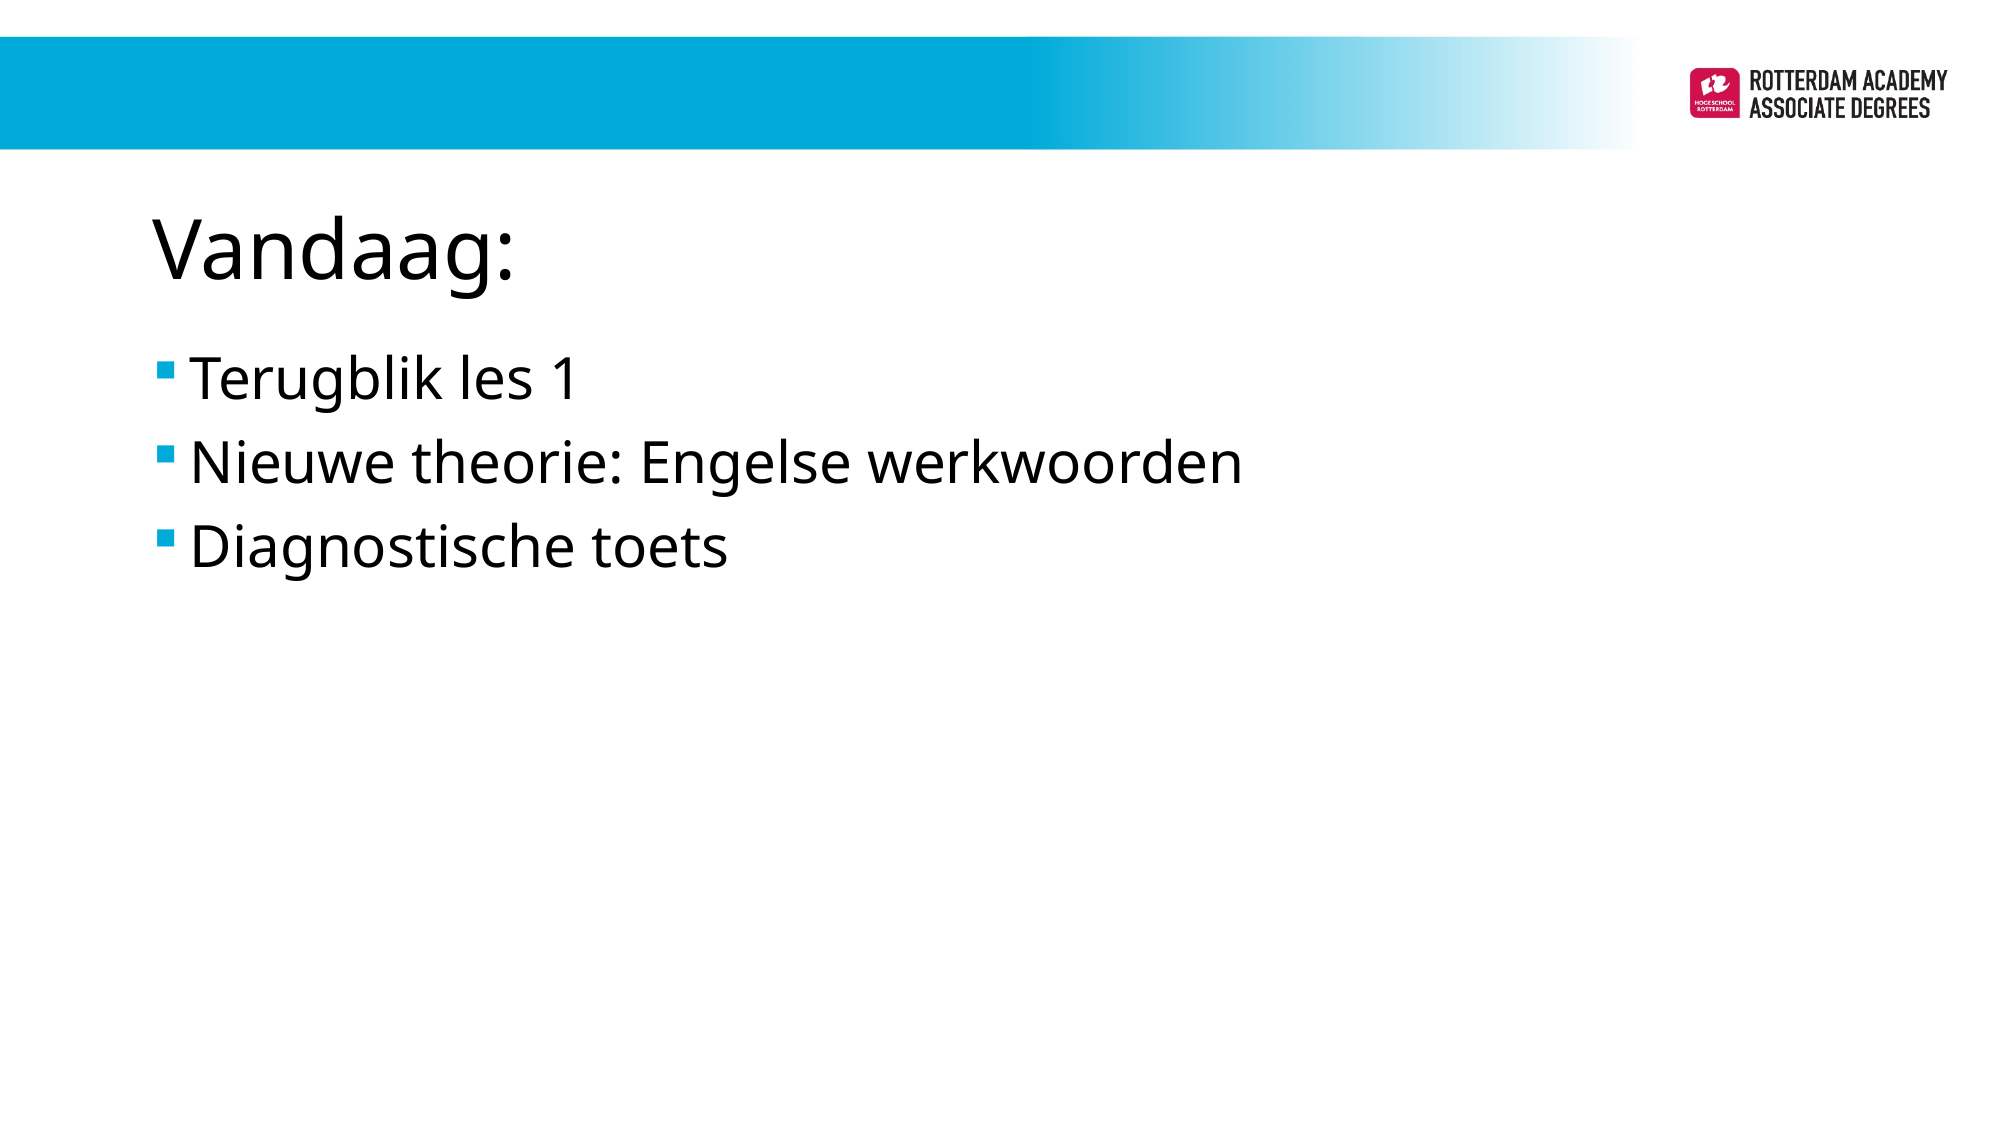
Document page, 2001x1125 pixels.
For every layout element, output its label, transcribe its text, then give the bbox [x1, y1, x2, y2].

title Vandaag: [137, 175, 1863, 329]
list Terugblik les 1 Nieuwe theorie: Engelse werkwoorden Diagnostische toets [137, 342, 1863, 985]
picture [0, 0, 2000, 184]
